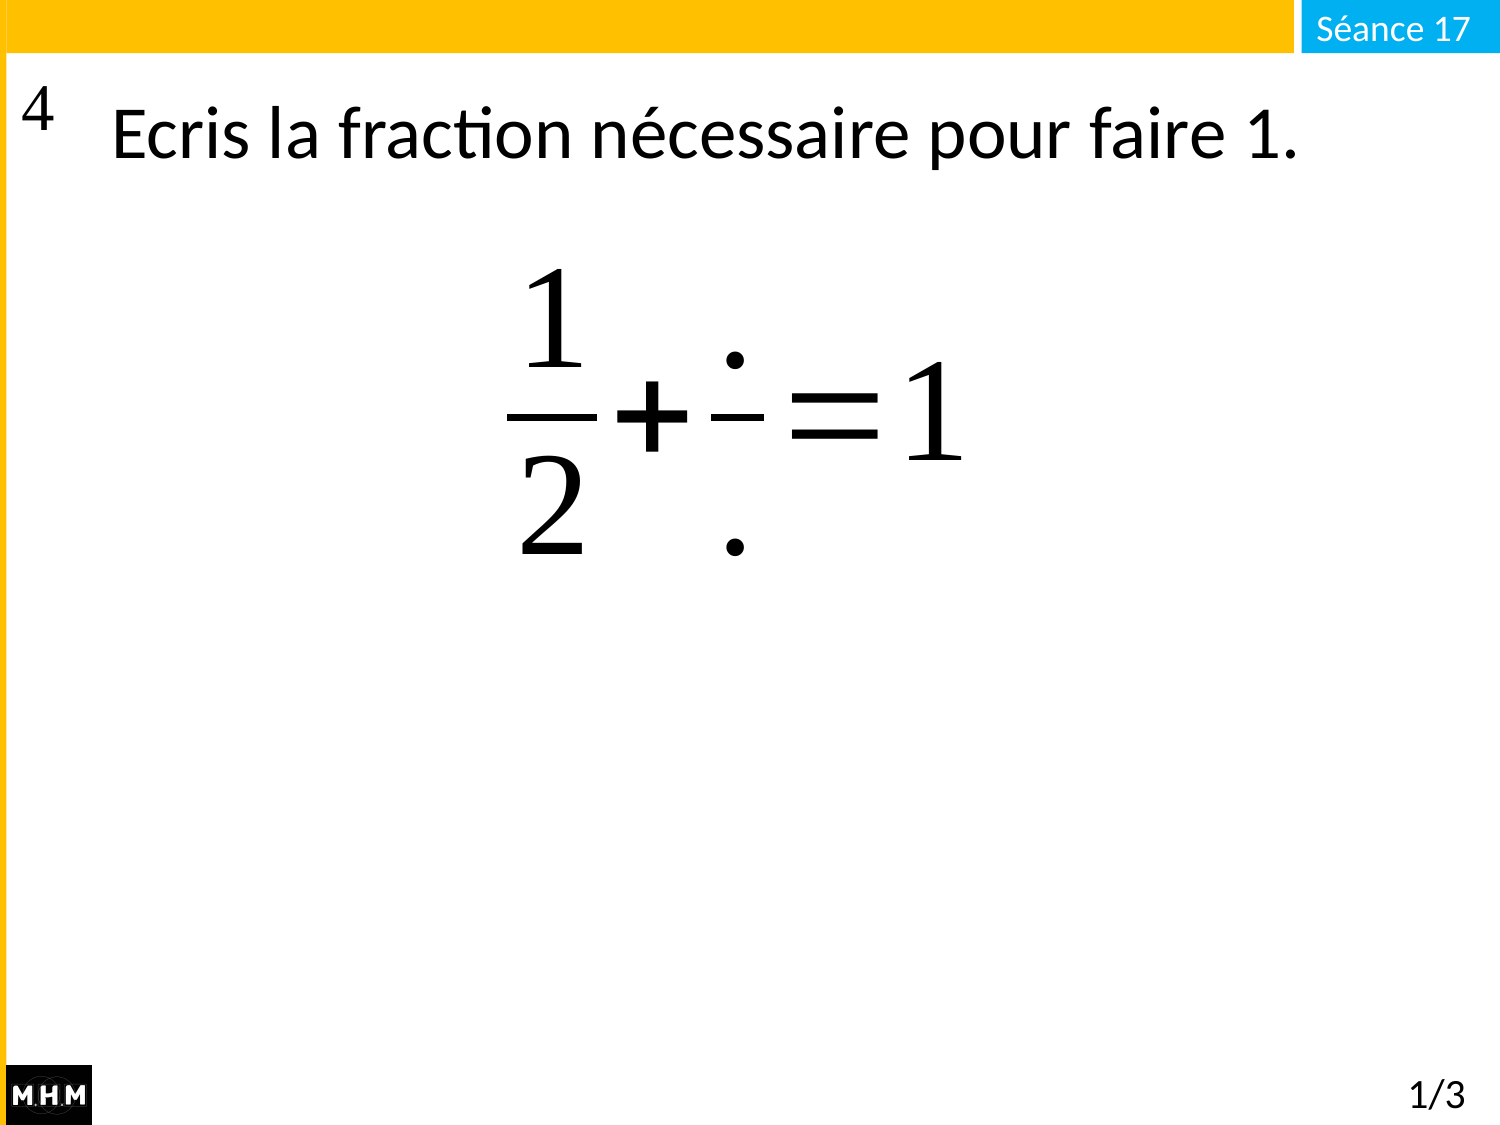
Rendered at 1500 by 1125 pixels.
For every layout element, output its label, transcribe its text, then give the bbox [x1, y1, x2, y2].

picture [6, 1065, 92, 1125]
list 1/3 [1373, 1064, 1500, 1125]
title Ecris la fraction nécessaire pour faire 1. [96, 60, 1391, 208]
